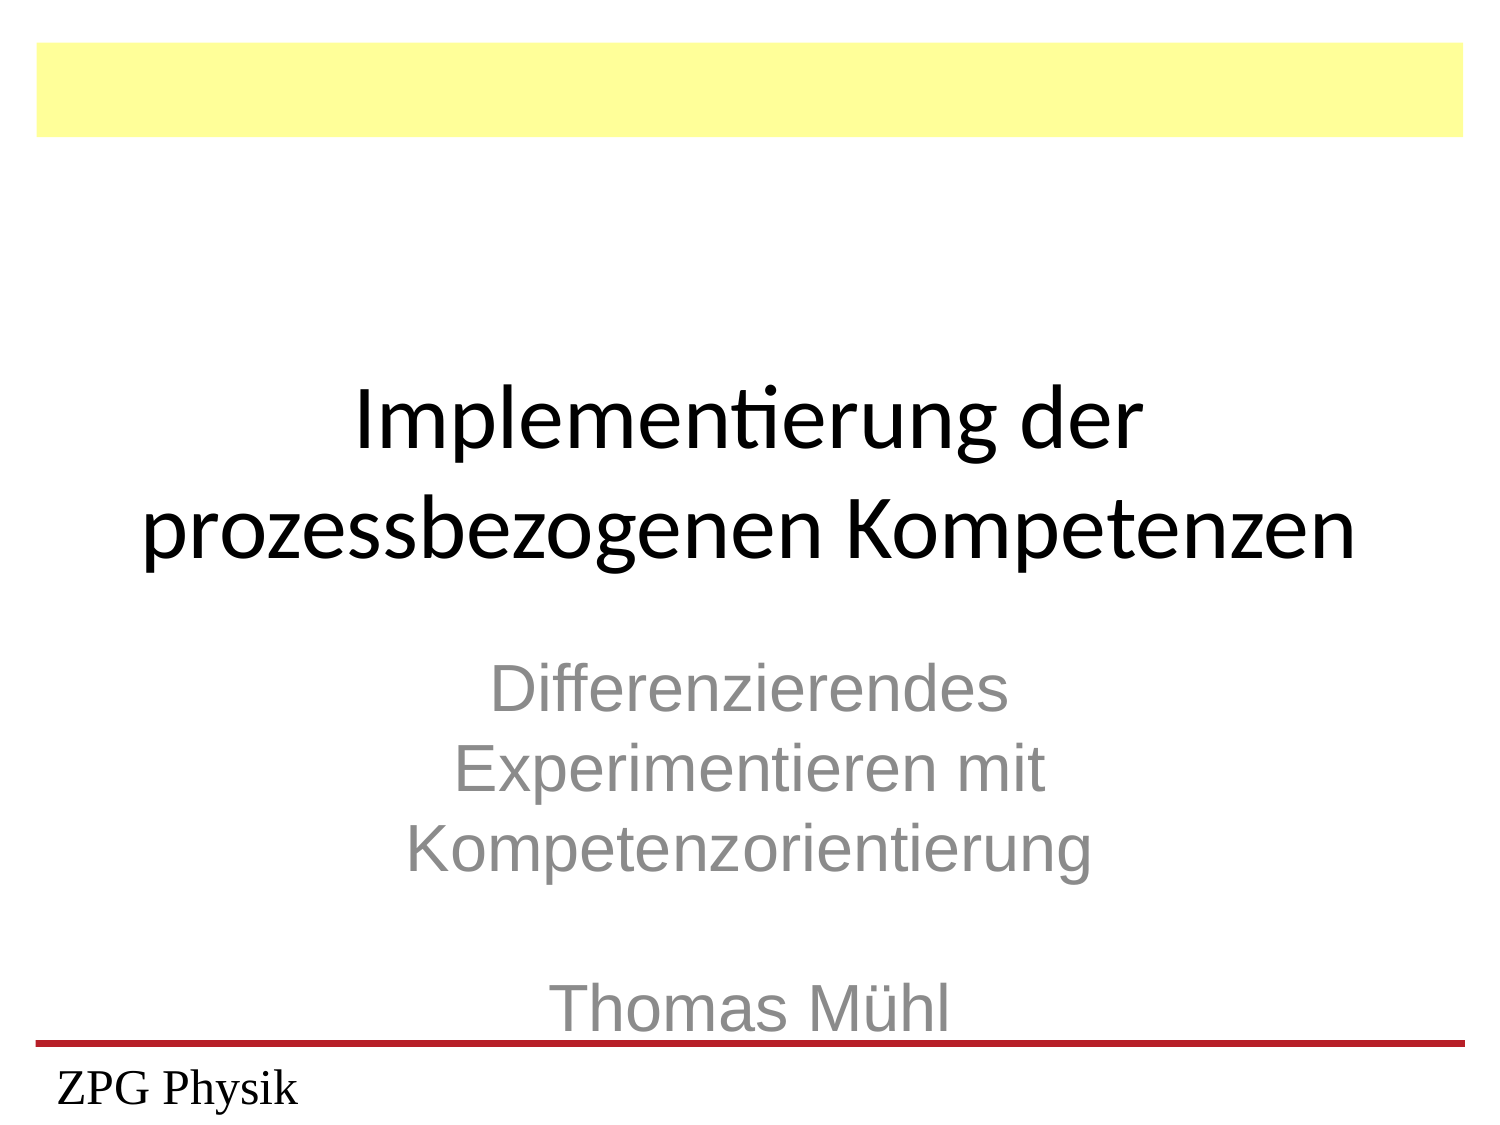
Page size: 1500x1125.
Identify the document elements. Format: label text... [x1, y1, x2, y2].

text_box ZPG Physik [41, 1046, 774, 1107]
subtitle Differenzierendes Experimentieren mit Kompetenzorientierung Thomas Mühl [225, 637, 1275, 925]
title Implementierung der prozessbezogenen Kompetenzen [112, 349, 1388, 591]
